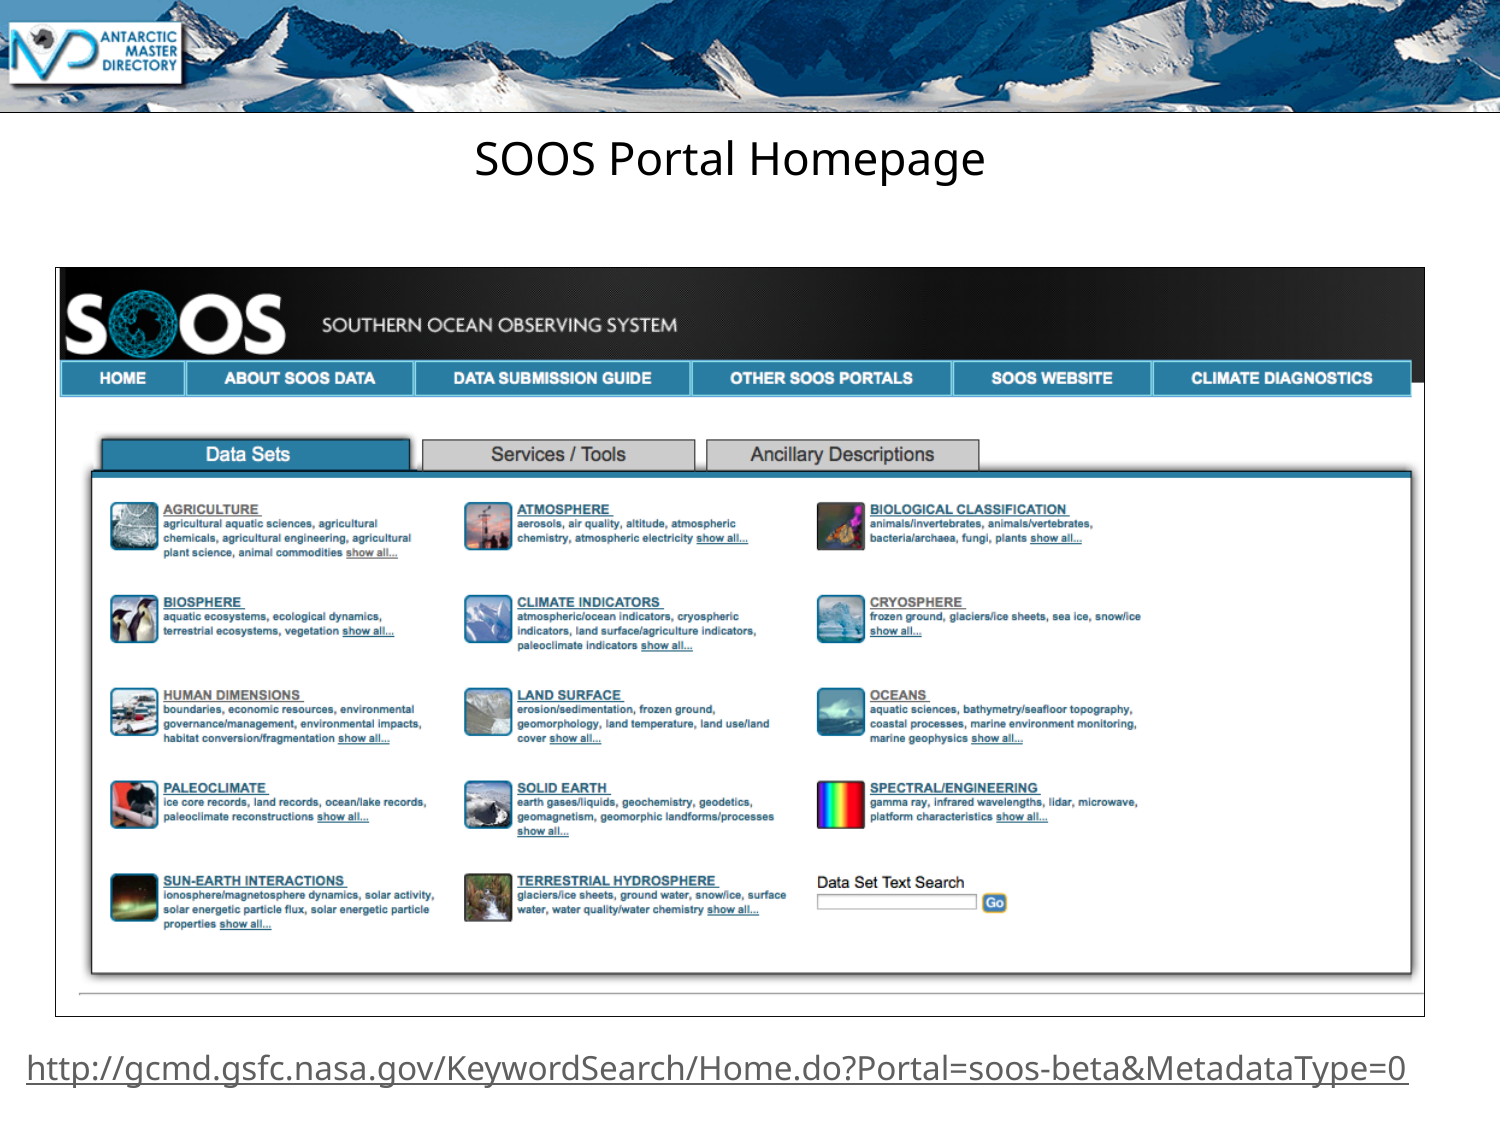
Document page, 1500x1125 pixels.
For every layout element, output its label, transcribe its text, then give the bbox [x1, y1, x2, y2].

picture [0, 0, 1500, 112]
title SOOS Portal Homepage [459, 132, 1425, 193]
text_box http://gcmd.gsfc.nasa.gov/KeywordSearch/Home.do?Portal=soos-beta&MetadataType=0 [11, 1039, 1500, 1100]
picture [54, 267, 1426, 1017]
